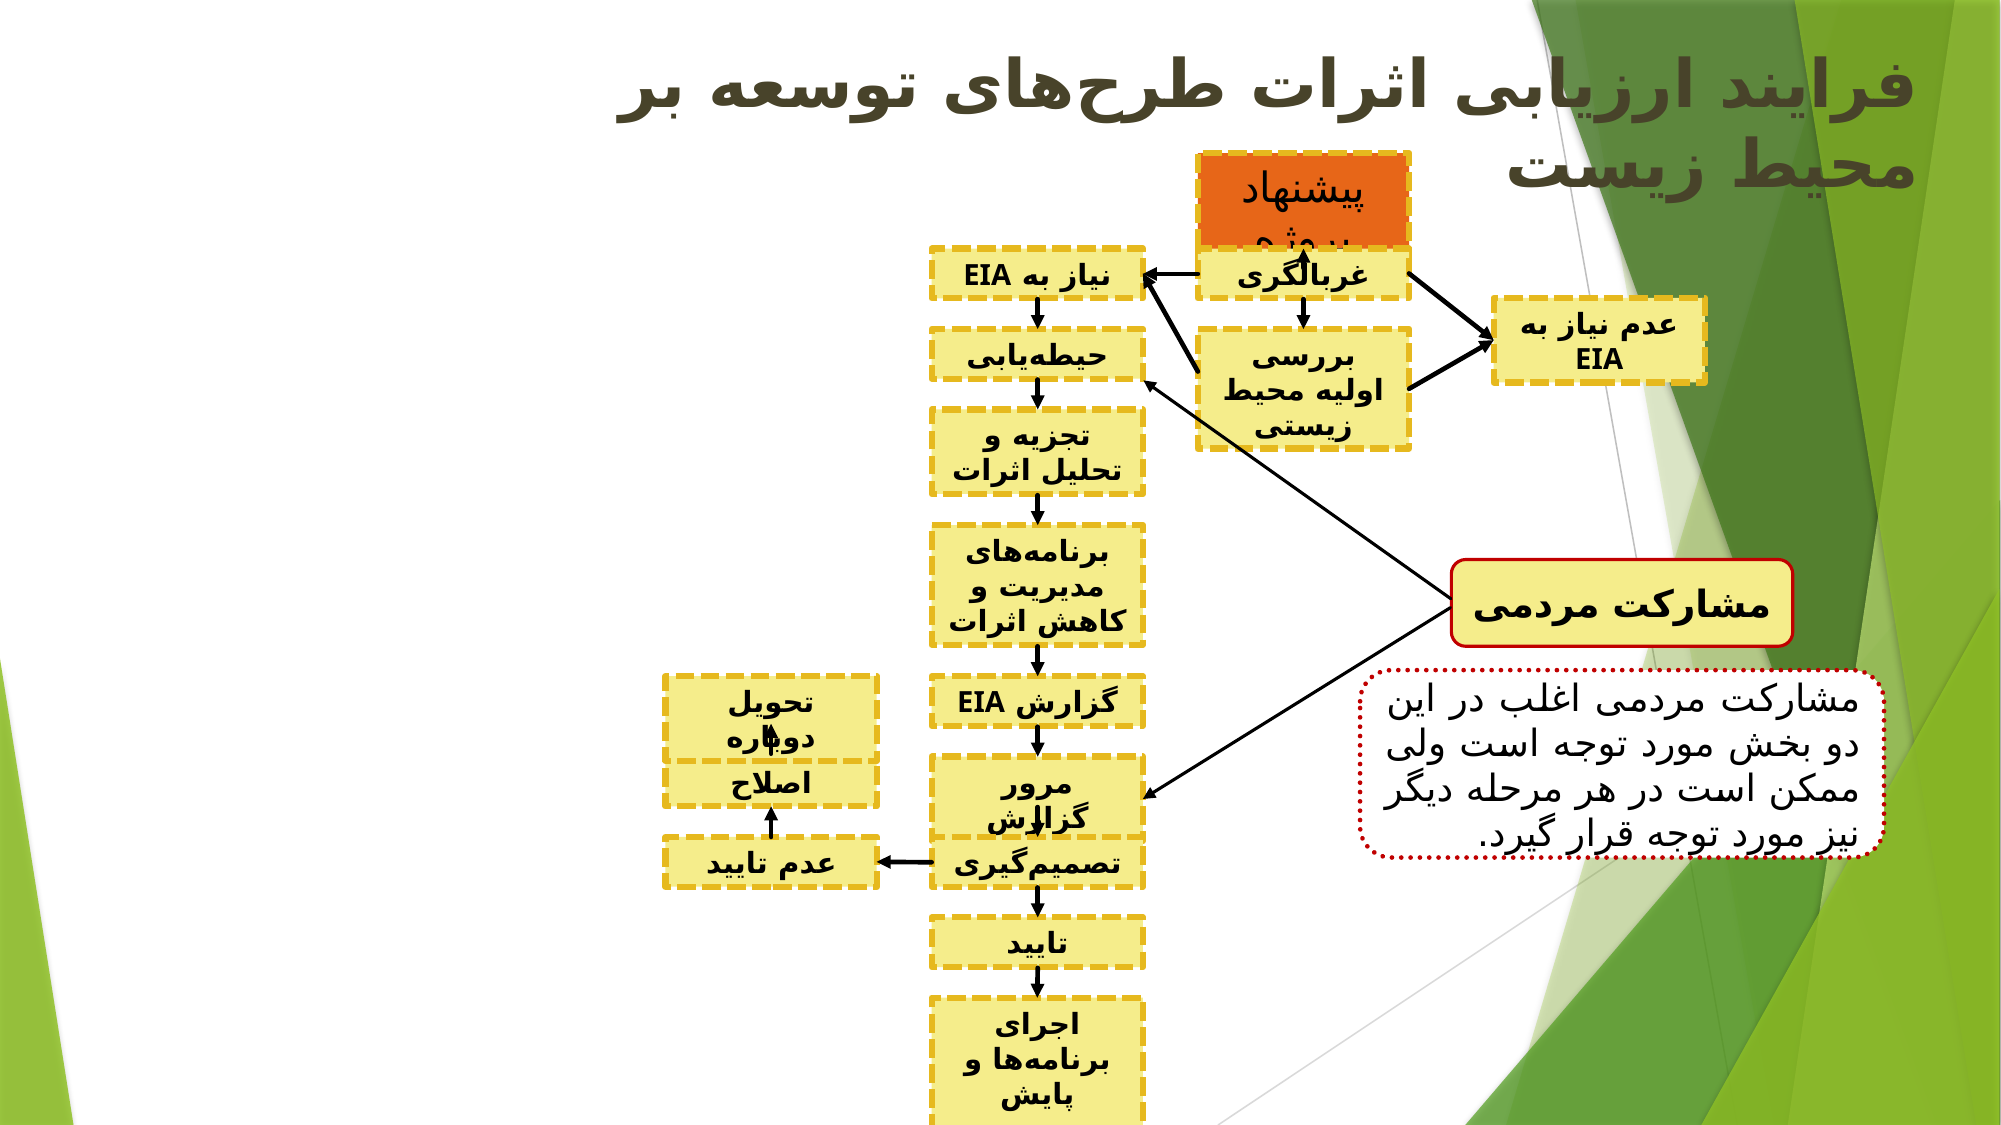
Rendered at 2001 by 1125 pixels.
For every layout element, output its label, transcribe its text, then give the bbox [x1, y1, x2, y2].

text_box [1142, 273, 1199, 372]
text_box عدم نیاز به EIA [1493, 297, 1705, 383]
text_box اصلاح [665, 761, 877, 807]
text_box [1142, 607, 1451, 783]
text_box تایید [931, 917, 1143, 968]
text_box برنامه‌های مدیریت و کاهش اثرات [931, 525, 1141, 645]
text_box عدم تایید [665, 836, 877, 887]
text_box تصمیم‌گیری [931, 836, 1143, 887]
text_box مشارکت مردمی [1452, 557, 1795, 648]
text_box مشارکت مردمی اغلب در این دو بخش مورد توجه است ولی ممکن است در هر مرحله دیگر نیز مورد توجه قرار گیرد. [1358, 668, 1886, 860]
text_box غربالگری [1197, 248, 1410, 299]
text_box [1408, 322, 1495, 373]
text_box اجرای برنامه‌ها و پایش مدیریت [931, 997, 1143, 1125]
text_box تجزیه و تحلیل اثرات [931, 409, 1138, 494]
text_box مرور گزارش [931, 756, 1143, 836]
text_box فرایند ارزیابی اثرات طرح‌های توسعه بر محیط زیست [553, 33, 1934, 209]
text_box گزارش EIA [931, 676, 1137, 726]
text_box حیطه‌یابی [931, 328, 1140, 379]
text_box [1408, 273, 1495, 322]
text_box بررسی اولیه محیط زیستی [1202, 328, 1404, 379]
text_box پیشنهاد پروژه [1197, 153, 1410, 248]
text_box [1142, 379, 1452, 600]
text_box تحویل دوباره [665, 676, 877, 761]
text_box نیاز به EIA [931, 248, 1143, 299]
